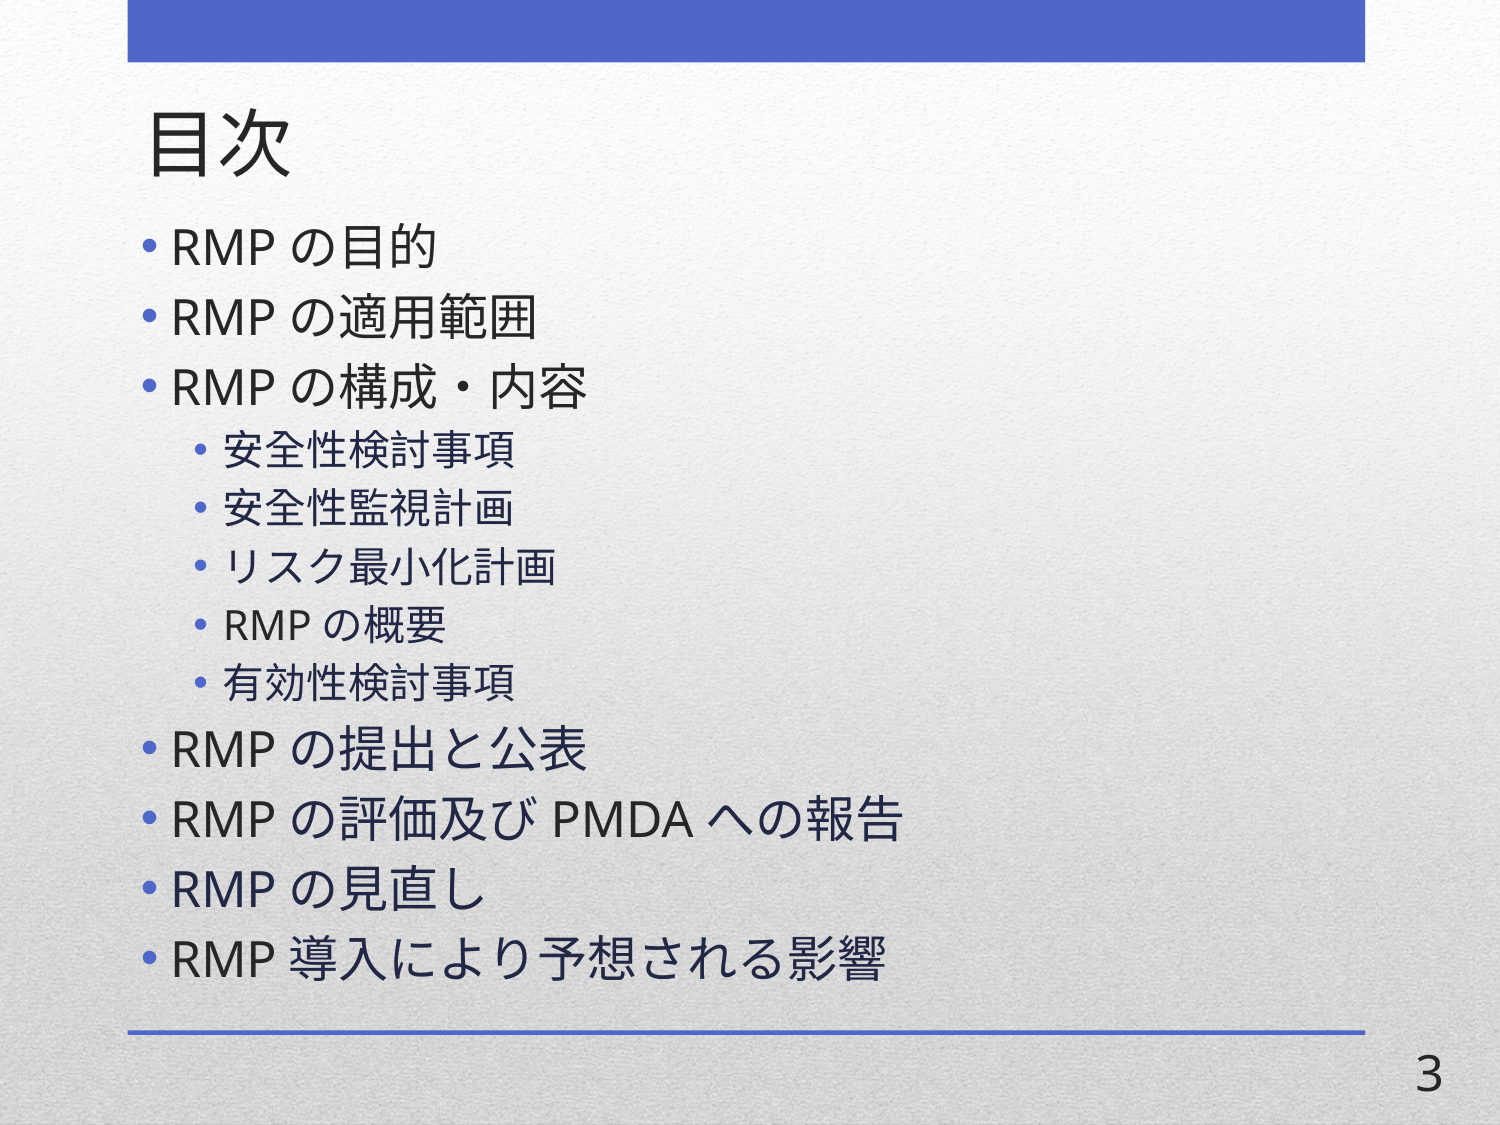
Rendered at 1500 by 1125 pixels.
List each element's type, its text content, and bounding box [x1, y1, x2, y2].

list RMPの目的 RMPの適用範囲 RMPの構成・内容 安全性検討事項 安全性監視計画 リスク最小化計画 RMPの概要 有効性検討事項 RMPの提出と公表 RMPの評価及びPMDAへの報告 RMPの見直し RMP導入により予想される影響 [125, 208, 1364, 1012]
text_box 目次 [127, 62, 1240, 194]
slide_number 3 [1333, 1046, 1459, 1106]
